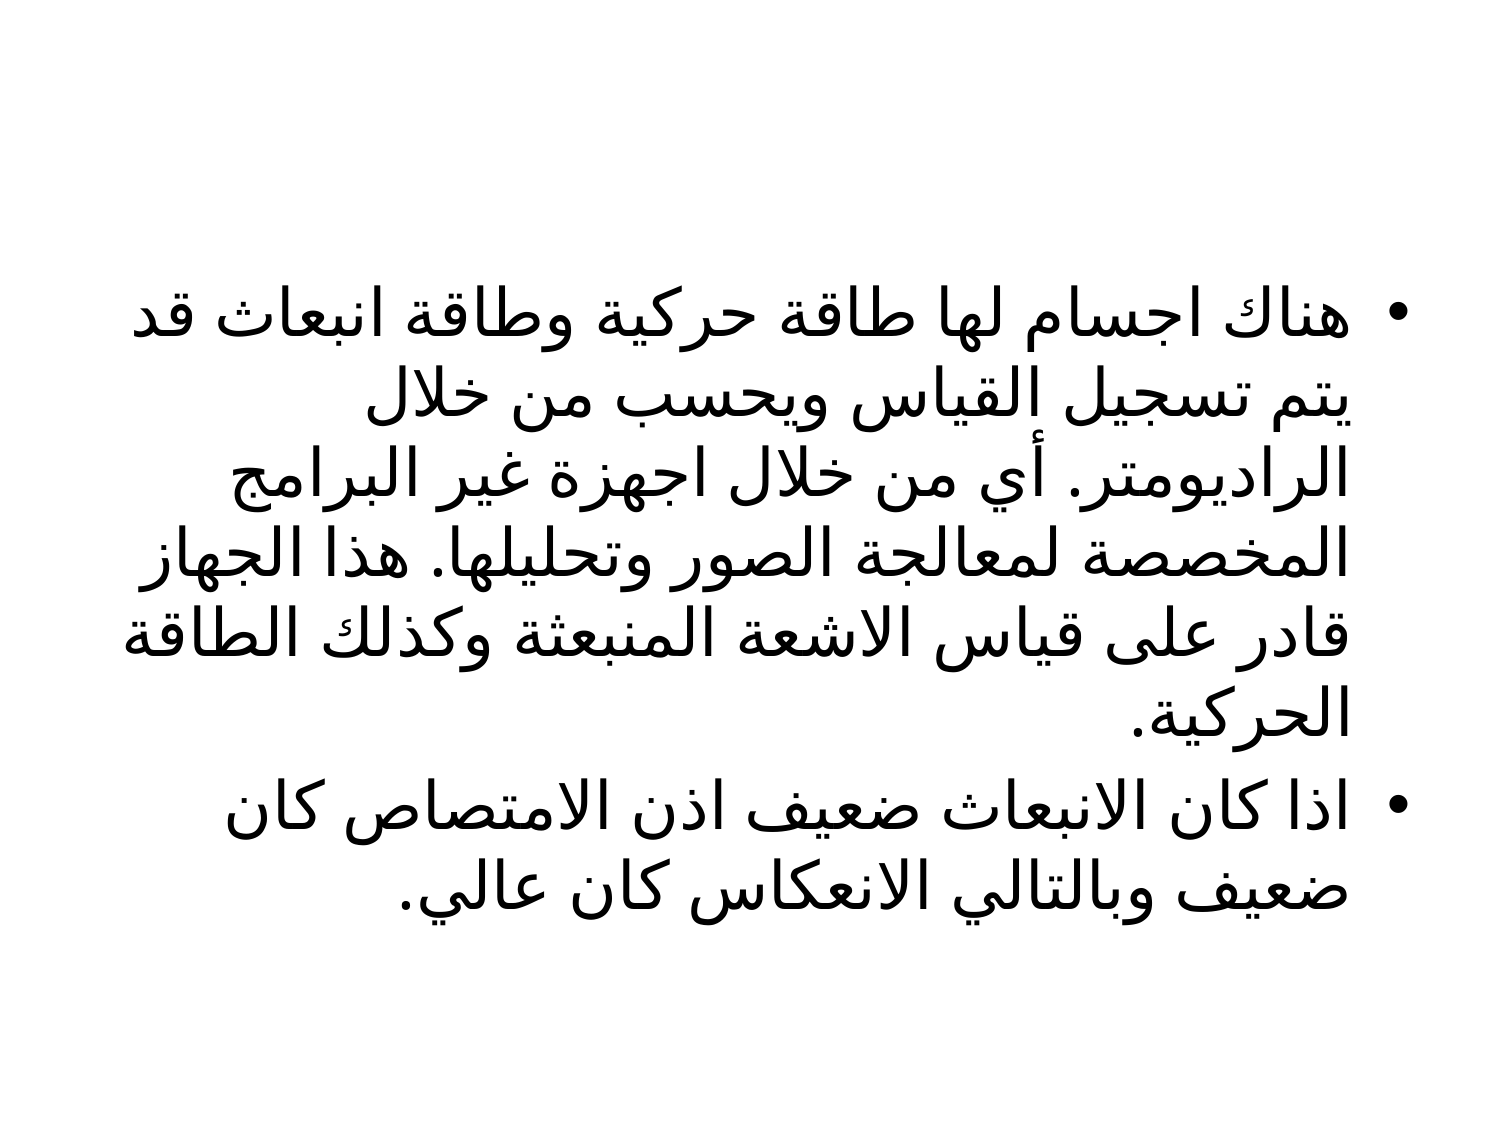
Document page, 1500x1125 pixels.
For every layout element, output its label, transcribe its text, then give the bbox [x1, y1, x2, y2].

list هناك اجسام لها طاقة حركية وطاقة انبعاث قد يتم تسجيل القياس ويحسب من خلال الراديومتر. أي من خلال اجهزة غير البرامج المخصصة لمعالجة الصور وتحليلها. هذا الجهاز قادر على قياس الاشعة المنبعثة وكذلك الطاقة الحركية. اذا كان الانبعاث ضعيف اذن الامتصاص كان ضعيف وبالتالي الانعكاس كان عالي. [75, 262, 1425, 1005]
